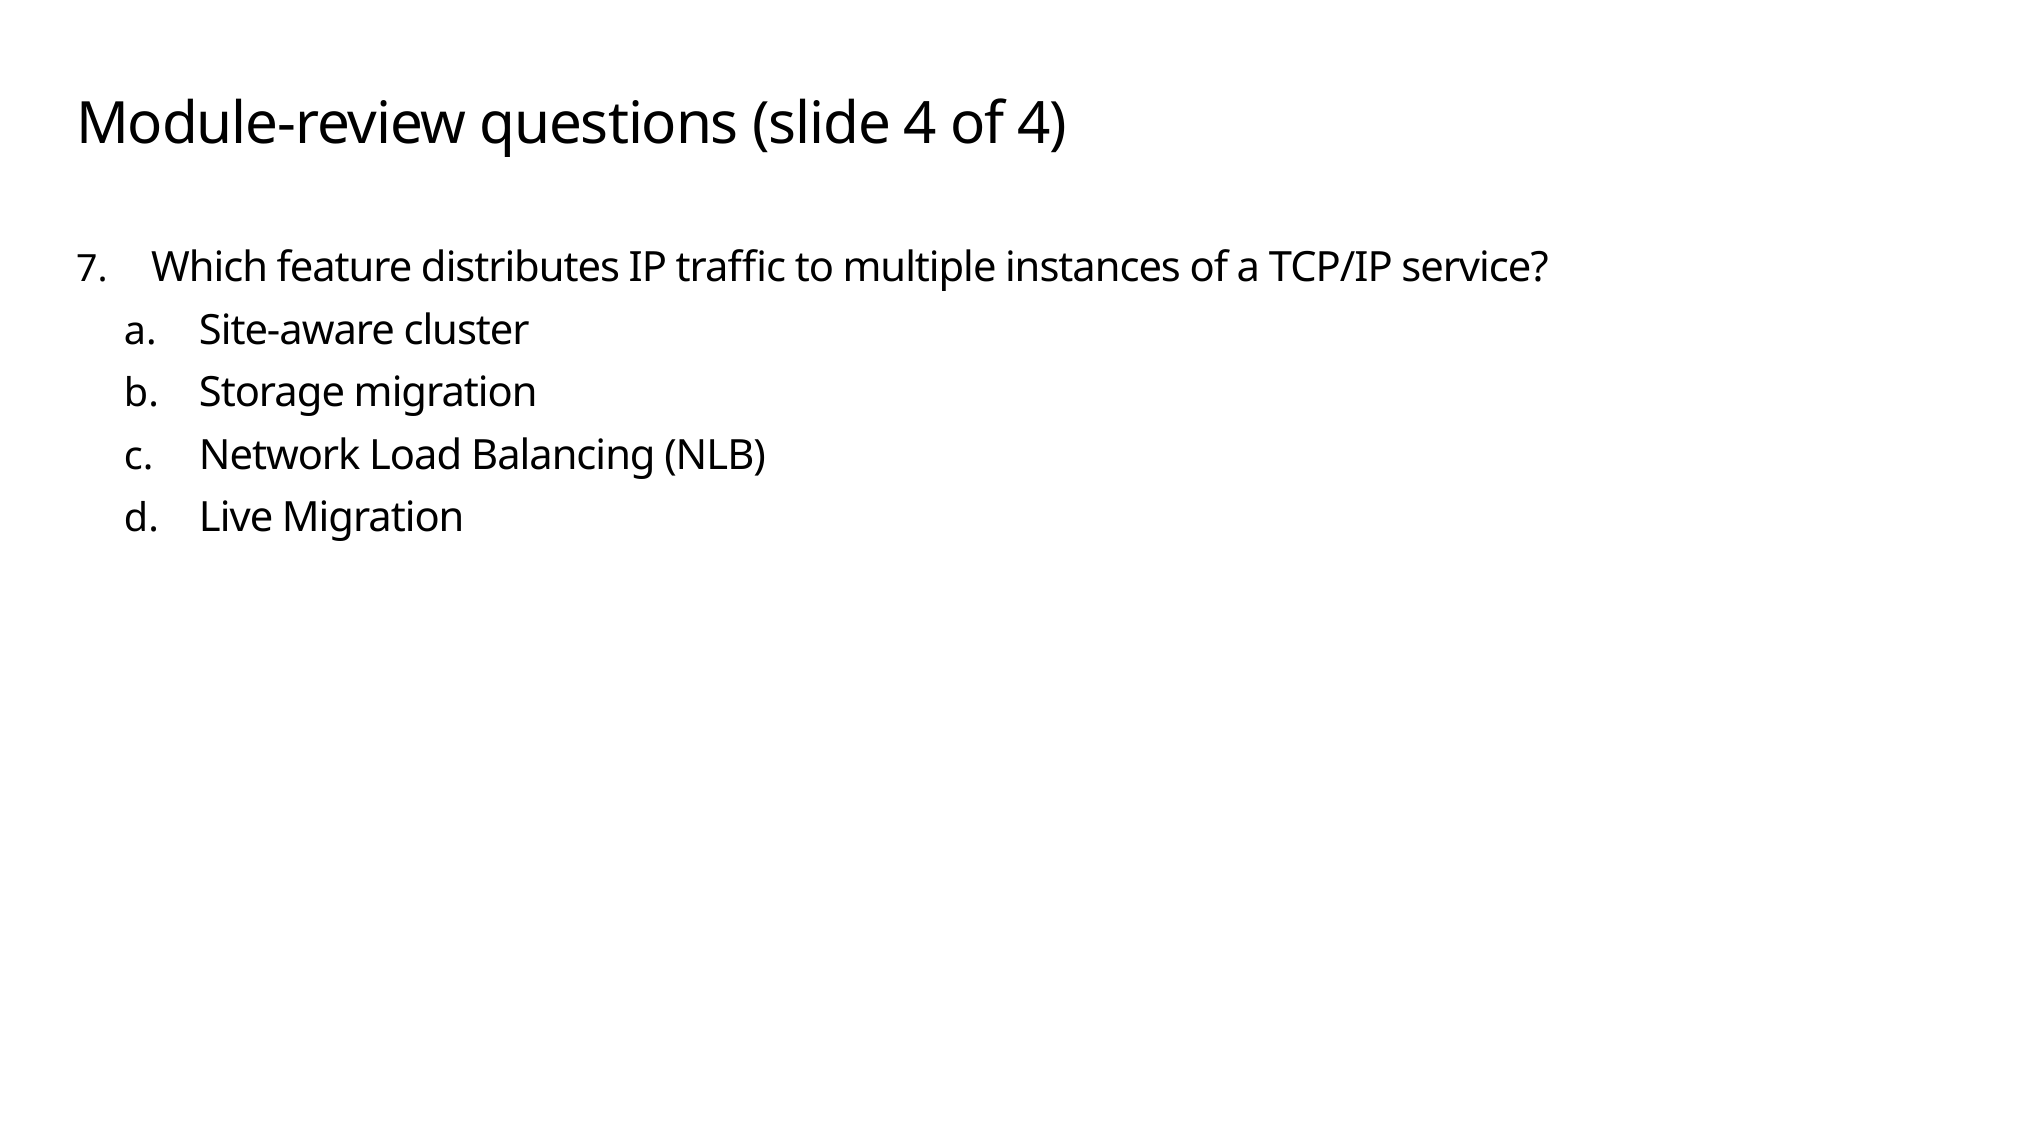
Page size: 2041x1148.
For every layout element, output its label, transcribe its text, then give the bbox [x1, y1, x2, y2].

list Which feature distributes IP traffic to multiple instances of a TCP/IP service? Site-aware cluster Storage migration Network Load Balancing (NLB) Live Migration [76, 240, 1970, 1074]
title Module-review questions (slide 4 of 4) [76, 93, 1968, 161]
